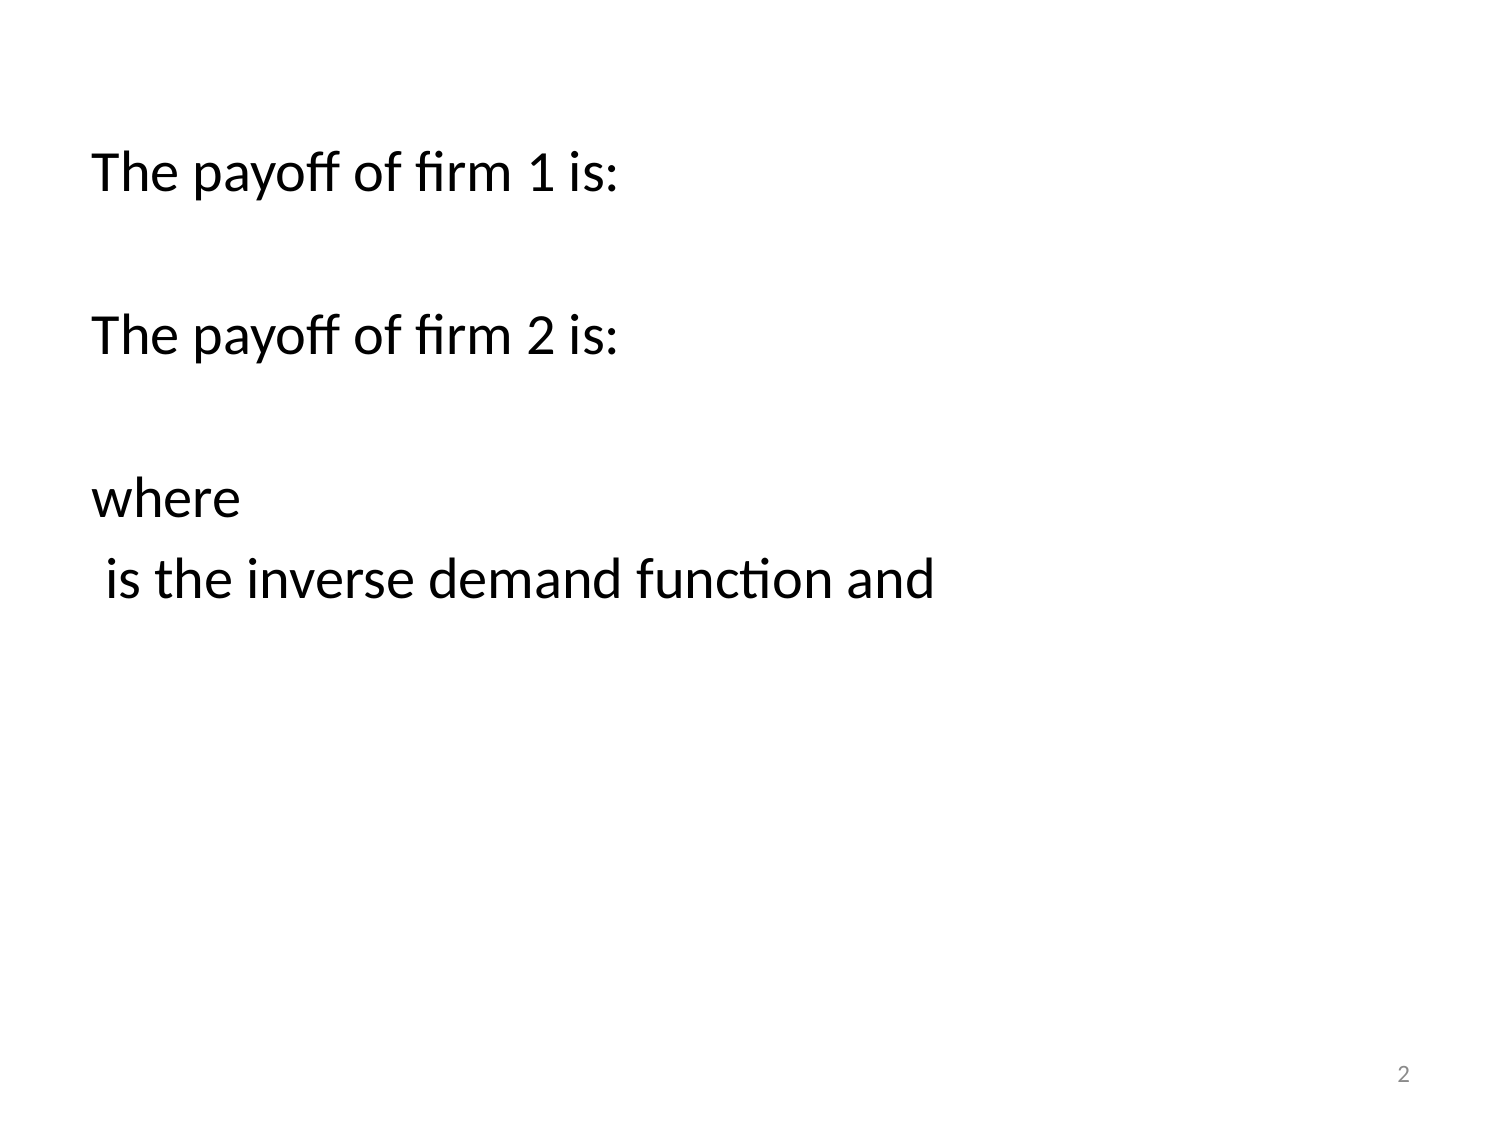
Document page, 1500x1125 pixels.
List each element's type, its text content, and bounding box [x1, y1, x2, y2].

slide_number 2 [1074, 1042, 1425, 1103]
